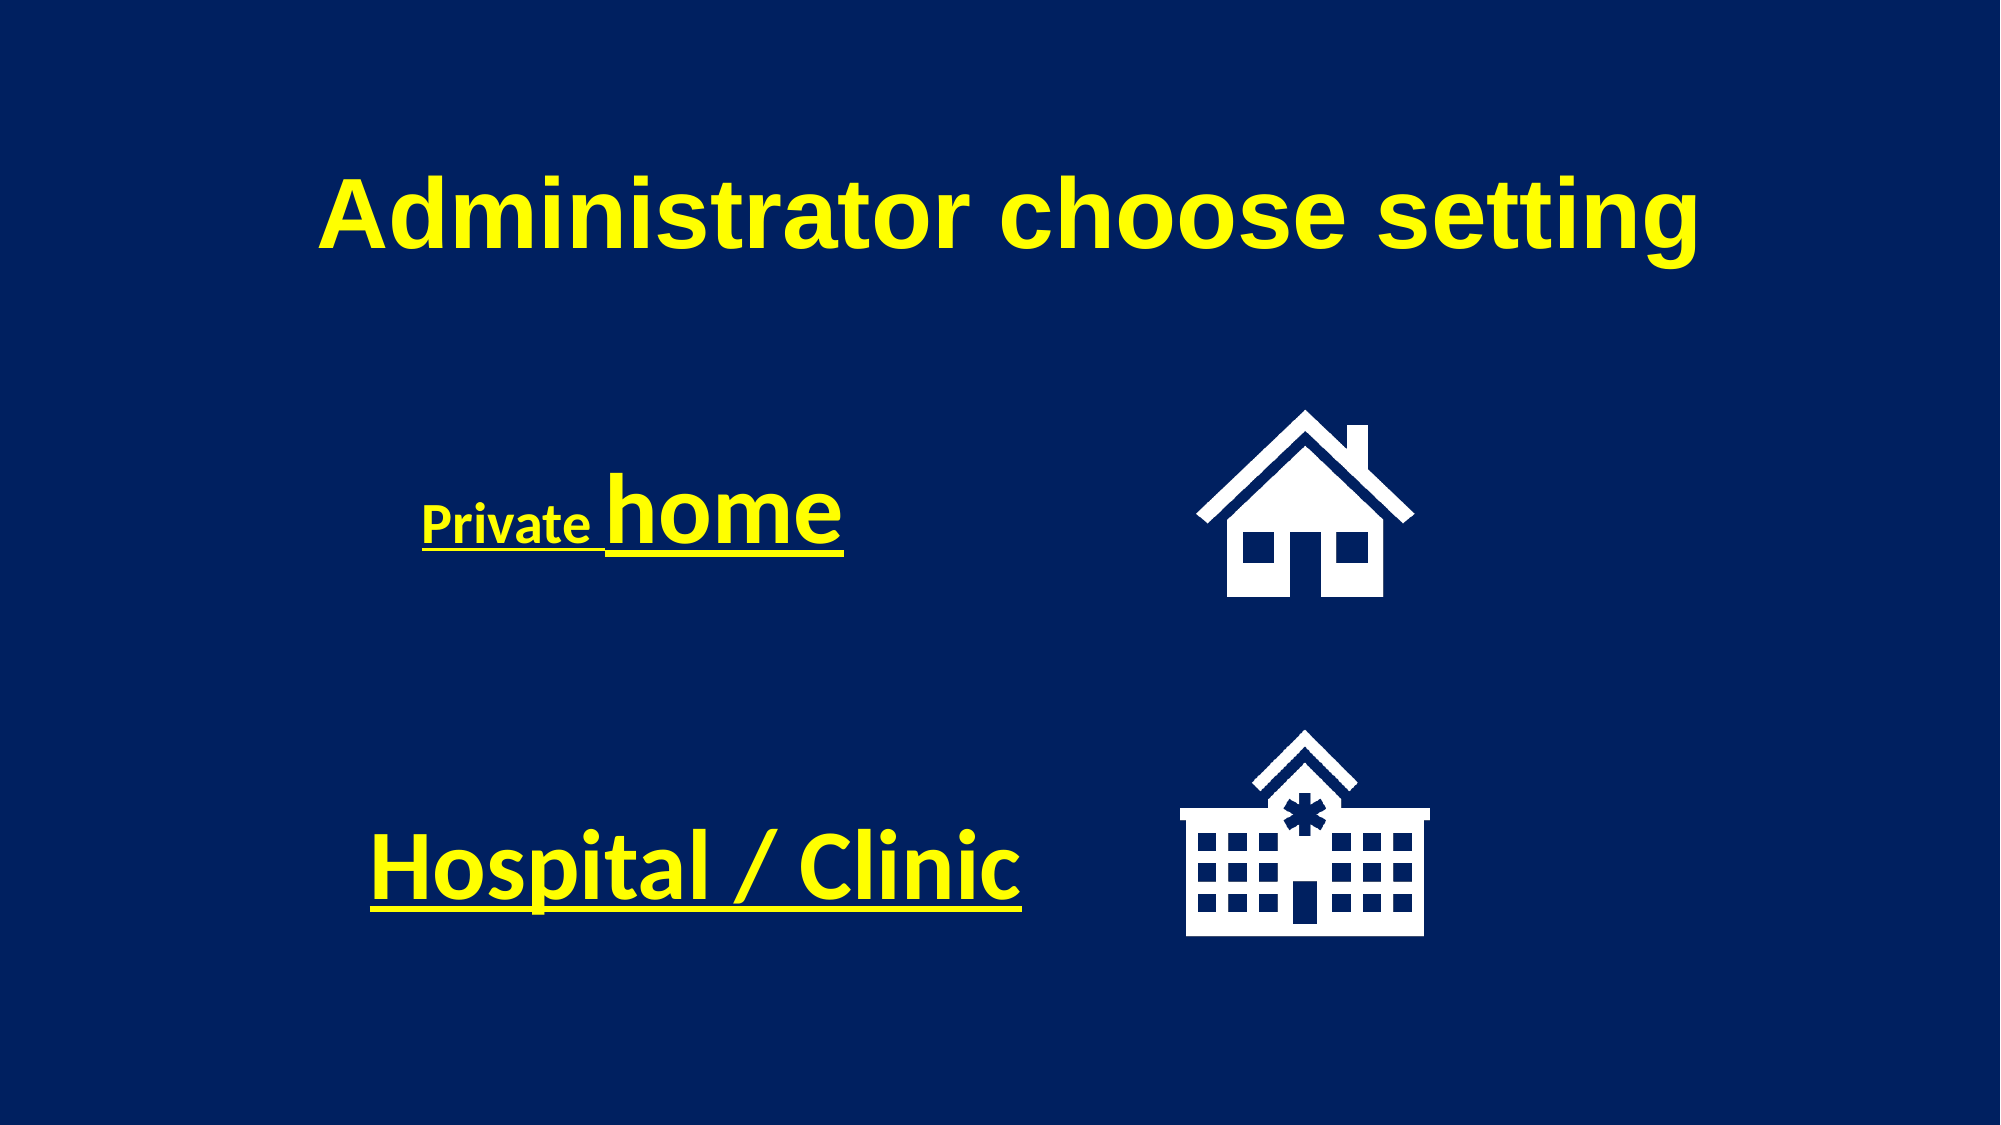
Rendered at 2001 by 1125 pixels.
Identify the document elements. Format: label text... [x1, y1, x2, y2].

picture [1180, 378, 1430, 629]
picture [1158, 692, 1451, 985]
text_box Private home [407, 436, 1011, 572]
text_box Hospital / Clinic [354, 792, 1063, 928]
text_box Administrator choose setting [253, 154, 1767, 304]
